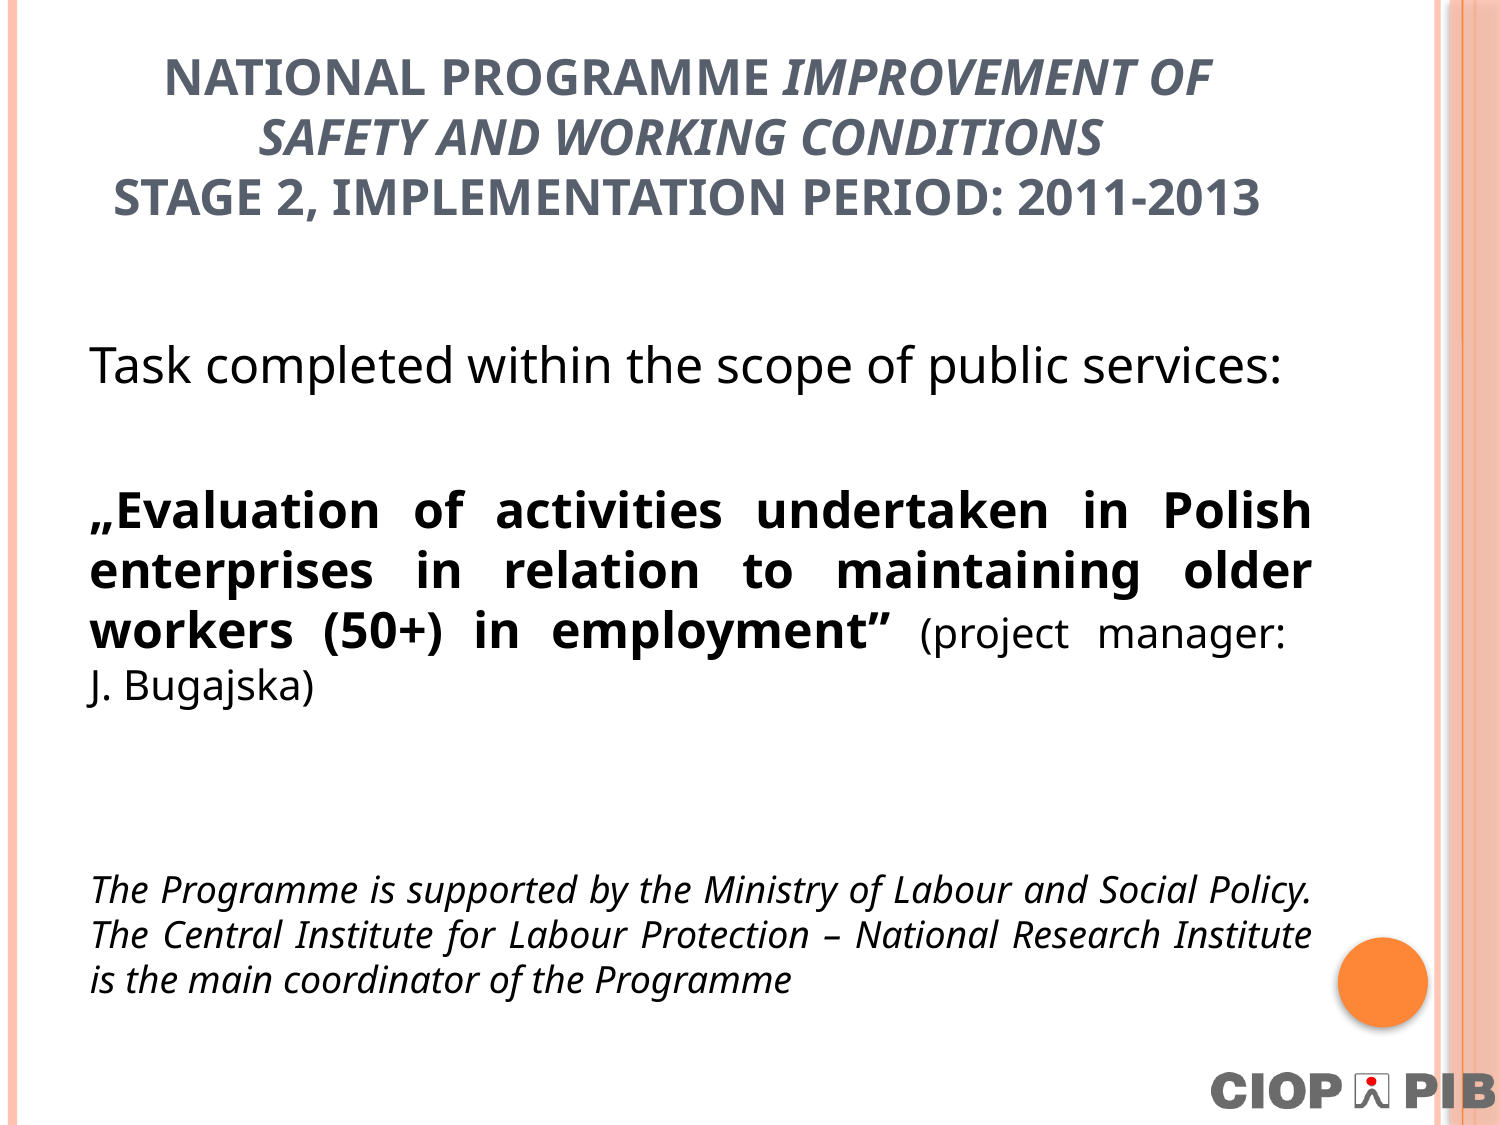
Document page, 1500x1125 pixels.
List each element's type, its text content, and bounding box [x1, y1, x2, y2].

title National Programme Improvement of safety and working conditions Stage 2, implementation period: 2011-2013 [75, 45, 1300, 233]
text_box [1210, 1072, 1495, 1109]
list Task completed within the scope of public services: „Evaluation of activities undertaken in Polish enterprises in relation to maintaining older workers (50+) in employment” (project manager: J. Bugajska) The Programme is supported by the Ministry of Labour and Social Policy. The Central Institute for Labour Protection – National Research Institute is the main coordinator of the Programme [75, 326, 1329, 1062]
